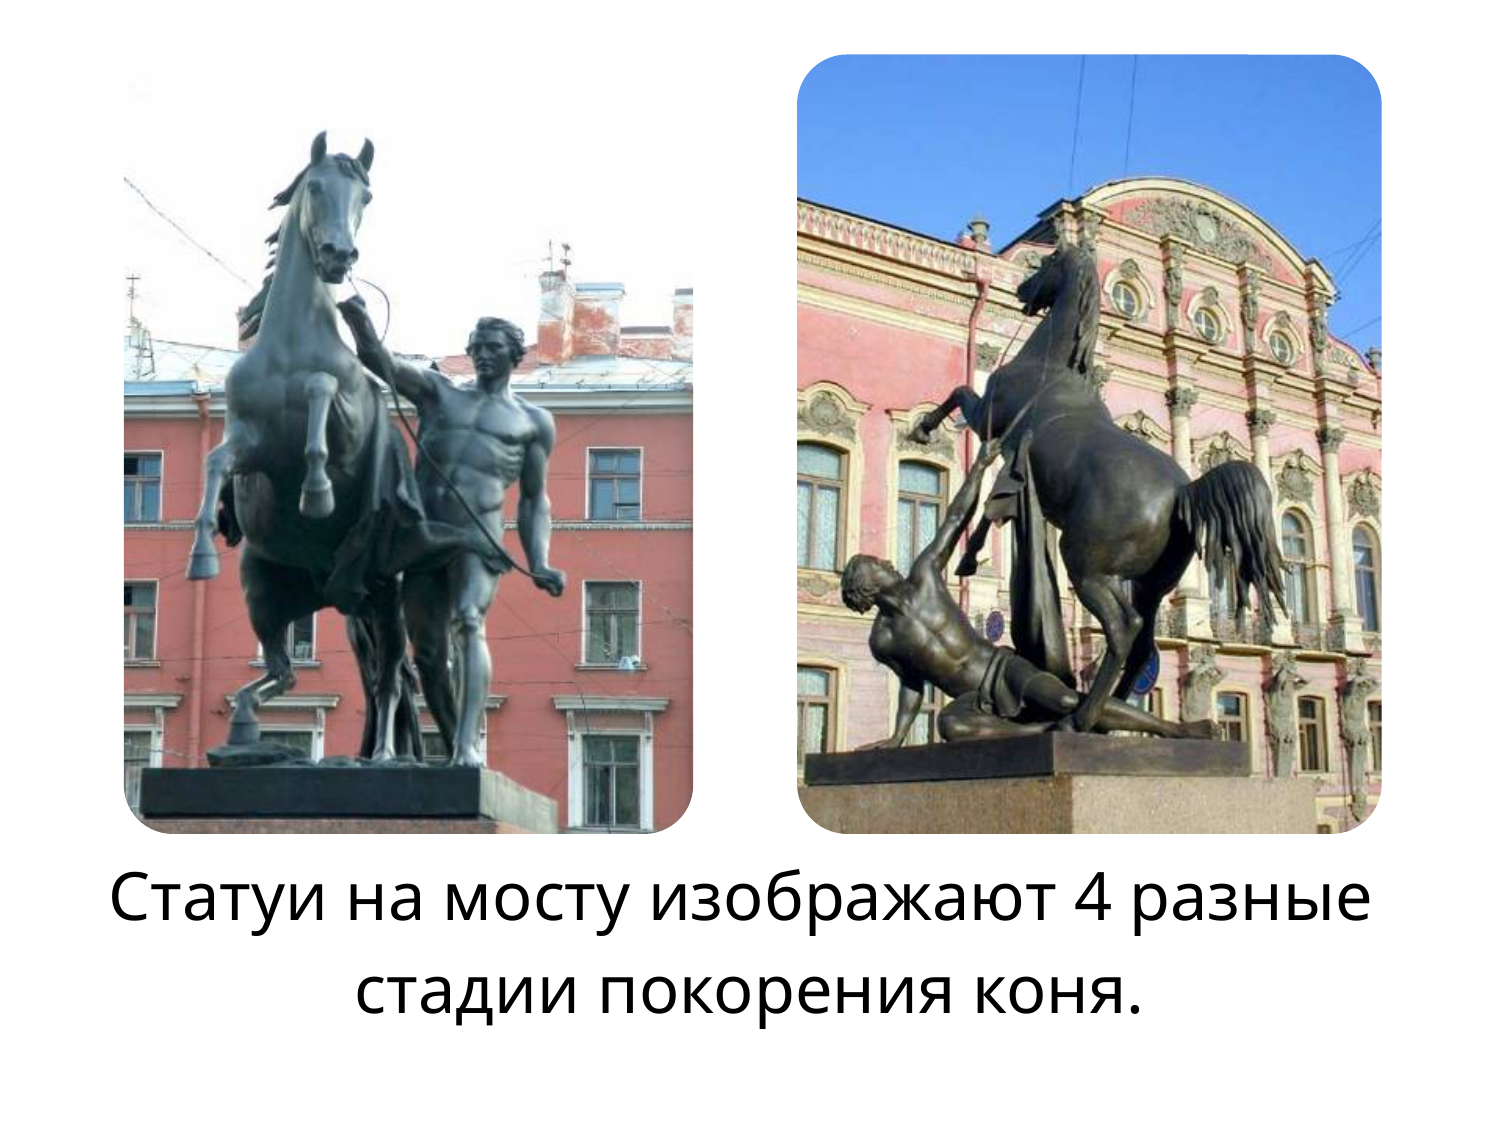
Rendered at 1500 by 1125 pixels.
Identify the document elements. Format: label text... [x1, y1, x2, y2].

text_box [123, 54, 1382, 835]
list Статуи на мосту изображают 4 разные стадии покорения коня. [75, 846, 1425, 1083]
